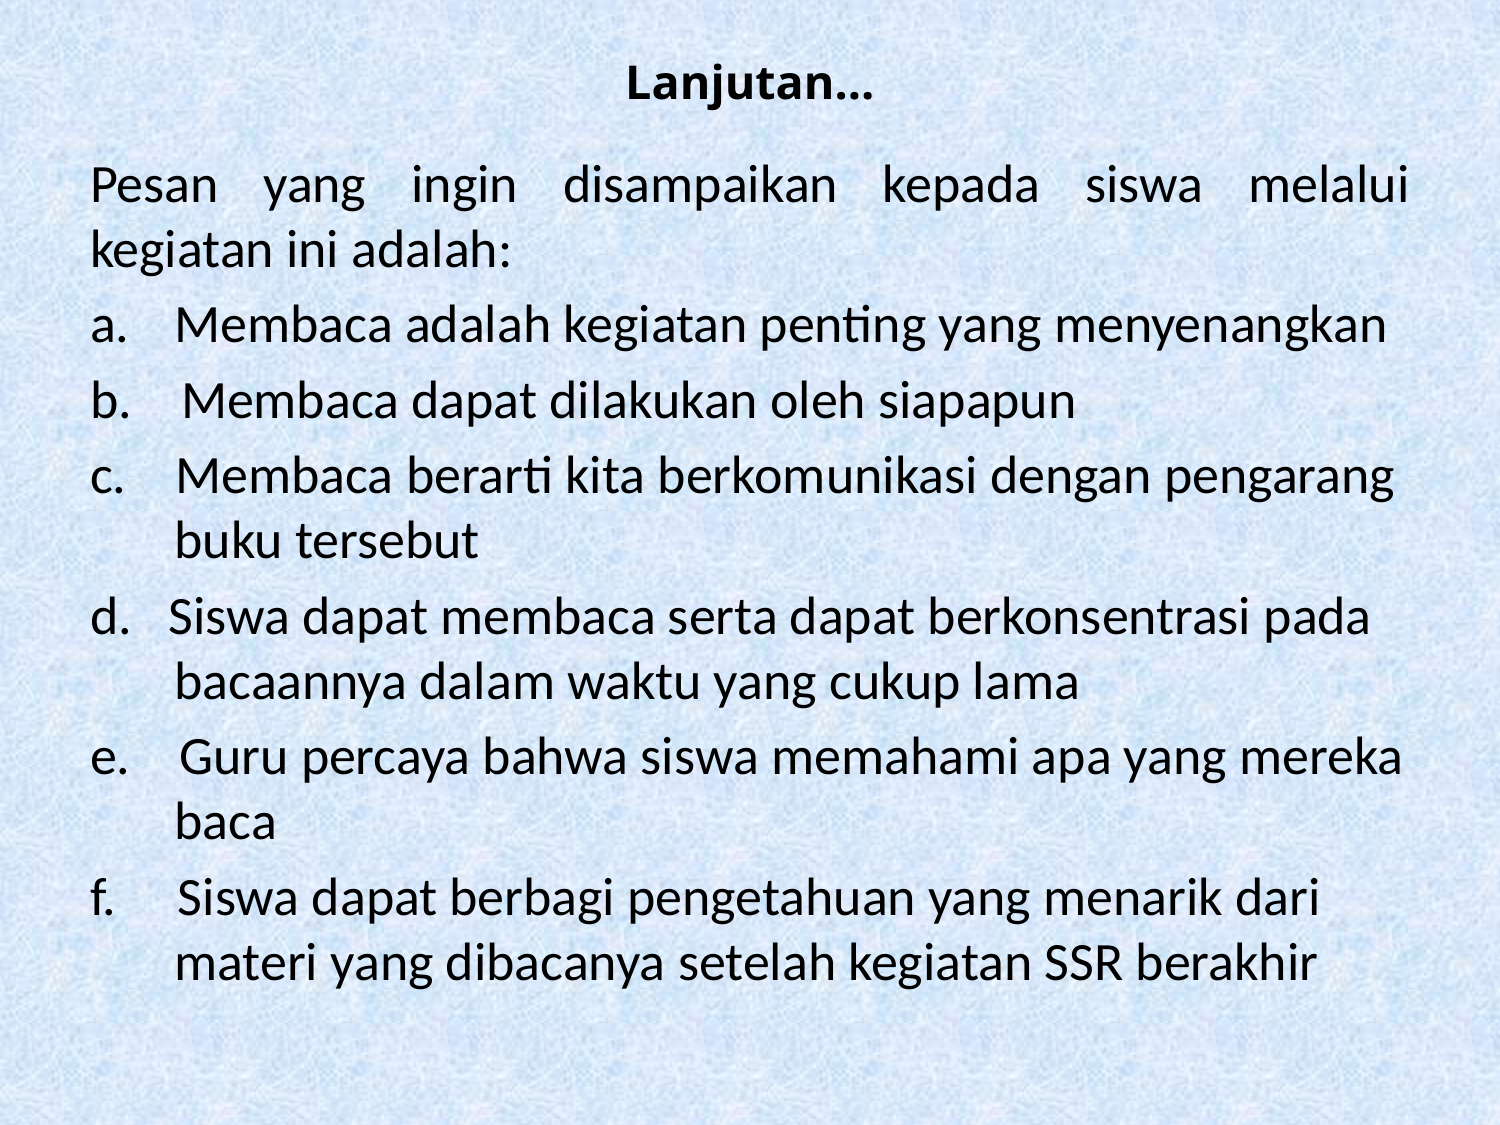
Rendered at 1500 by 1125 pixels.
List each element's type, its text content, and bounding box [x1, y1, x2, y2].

list Pesan yang ingin disampaikan kepada siswa melalui kegiatan ini adalah: a. Membaca adalah kegiatan penting yang menyenangkan b. Membaca dapat dilakukan oleh siapapun c. Membaca berarti kita berkomunikasi dengan pengarang buku tersebut d. Siswa dapat membaca serta dapat berkonsentrasi pada bacaannya dalam waktu yang cukup lama e. Guru percaya bahwa siswa memahami apa yang mereka baca f. Siswa dapat berbagi pengetahuan yang menarik dari materi yang dibacanya setelah kegiatan SSR berakhir [75, 140, 1425, 1005]
title Lanjutan... [75, 45, 1425, 118]
picture [0, 0, 1500, 1125]
